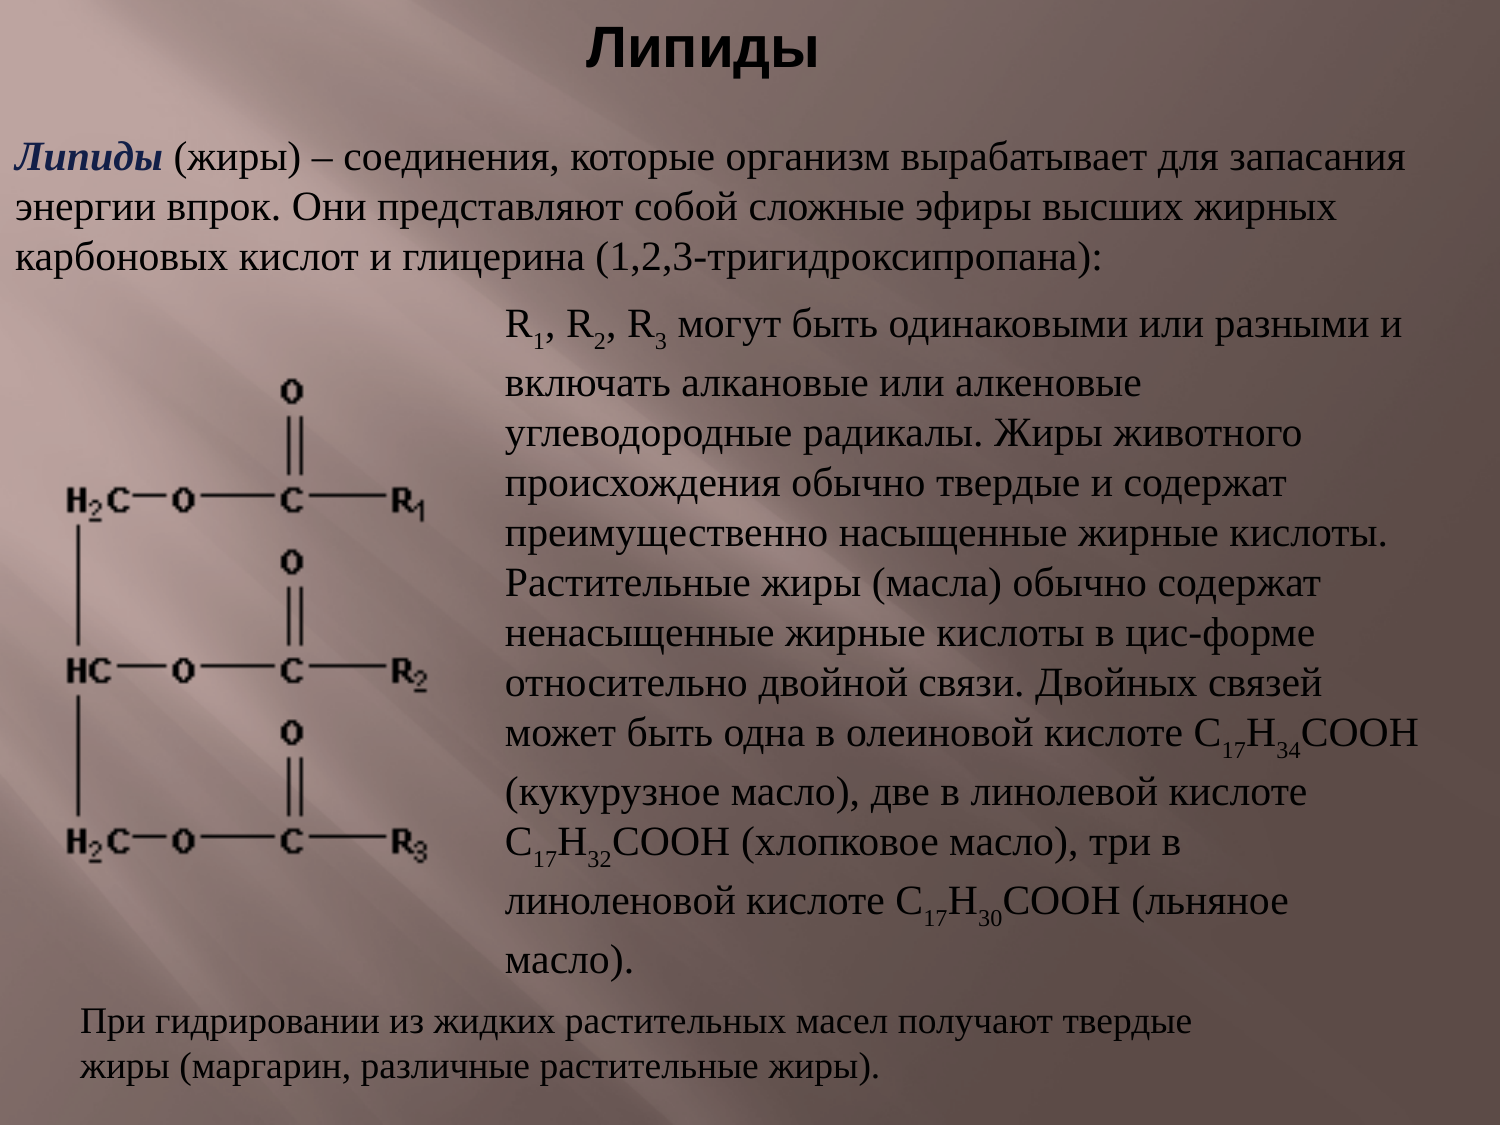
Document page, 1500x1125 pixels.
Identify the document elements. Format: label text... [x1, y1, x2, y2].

picture [52, 349, 440, 870]
text_box R1, R2, R3 могут быть одинаковыми или разными и включать алкановые или алкеновые углеводородные радикалы. Жиры животного происхождения обычно твердые и содержат преимущественно насыщенные жирные кислоты. Растительные жиры (масла) обычно содержат ненасыщенные жирные кислоты в цис-форме относительно двойной связи. Двойных связей может быть одна в олеиновой кислоте C17H34COOH (кукурузное масло), две в линолевой кислоте C17H32COOH (хлопковое масло), три в линоленовой кислоте C17H30COOH (льняное масло). [490, 287, 1436, 989]
text_box При гидрировании из жидких растительных масел получают твердые жиры (маргарин, различные растительные жиры). [64, 988, 1252, 1094]
text_box Липиды Липиды (жиры) – соединения, которые организм вырабатывает для запасания энергии впрок. Они представляют собой сложные эфиры высших жирных карбоновых кислот и глицерина (1,2,3-тригидроксипропана): [0, 1, 1424, 287]
